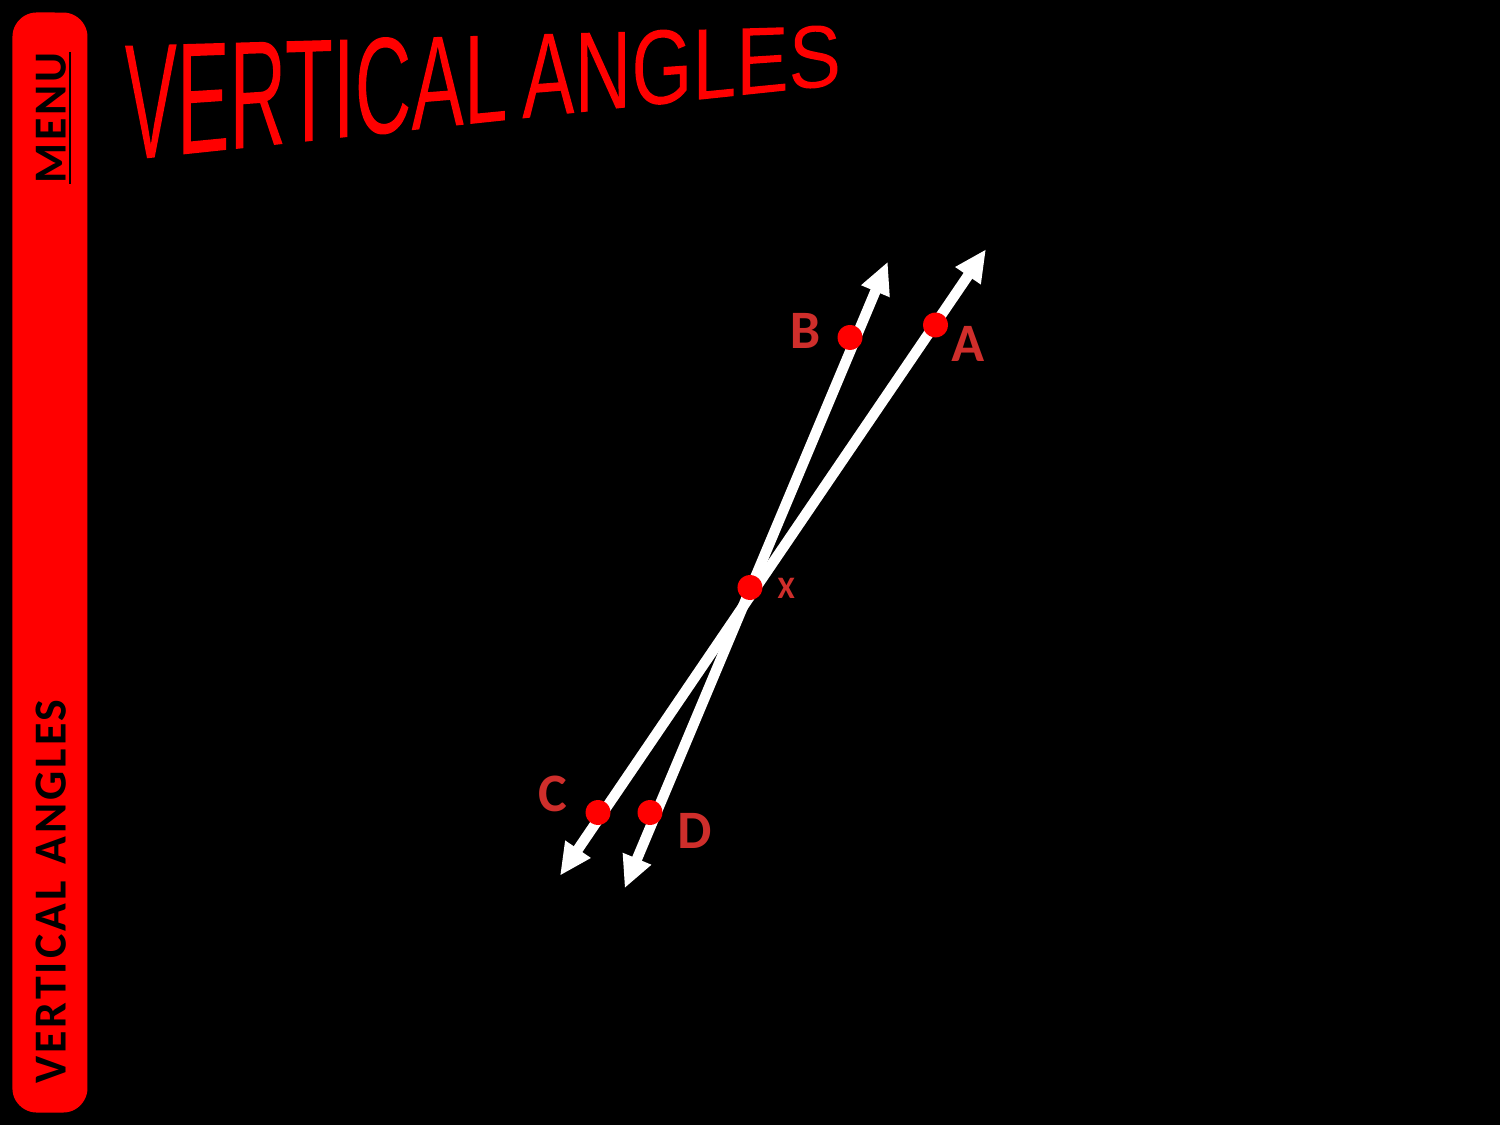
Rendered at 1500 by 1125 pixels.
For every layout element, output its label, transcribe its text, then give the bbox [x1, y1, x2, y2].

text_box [624, 262, 888, 888]
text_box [522, 249, 1001, 876]
text_box VERTICAL ANGLES MENU [12, 37, 83, 1099]
text_box [12, 12, 88, 1113]
